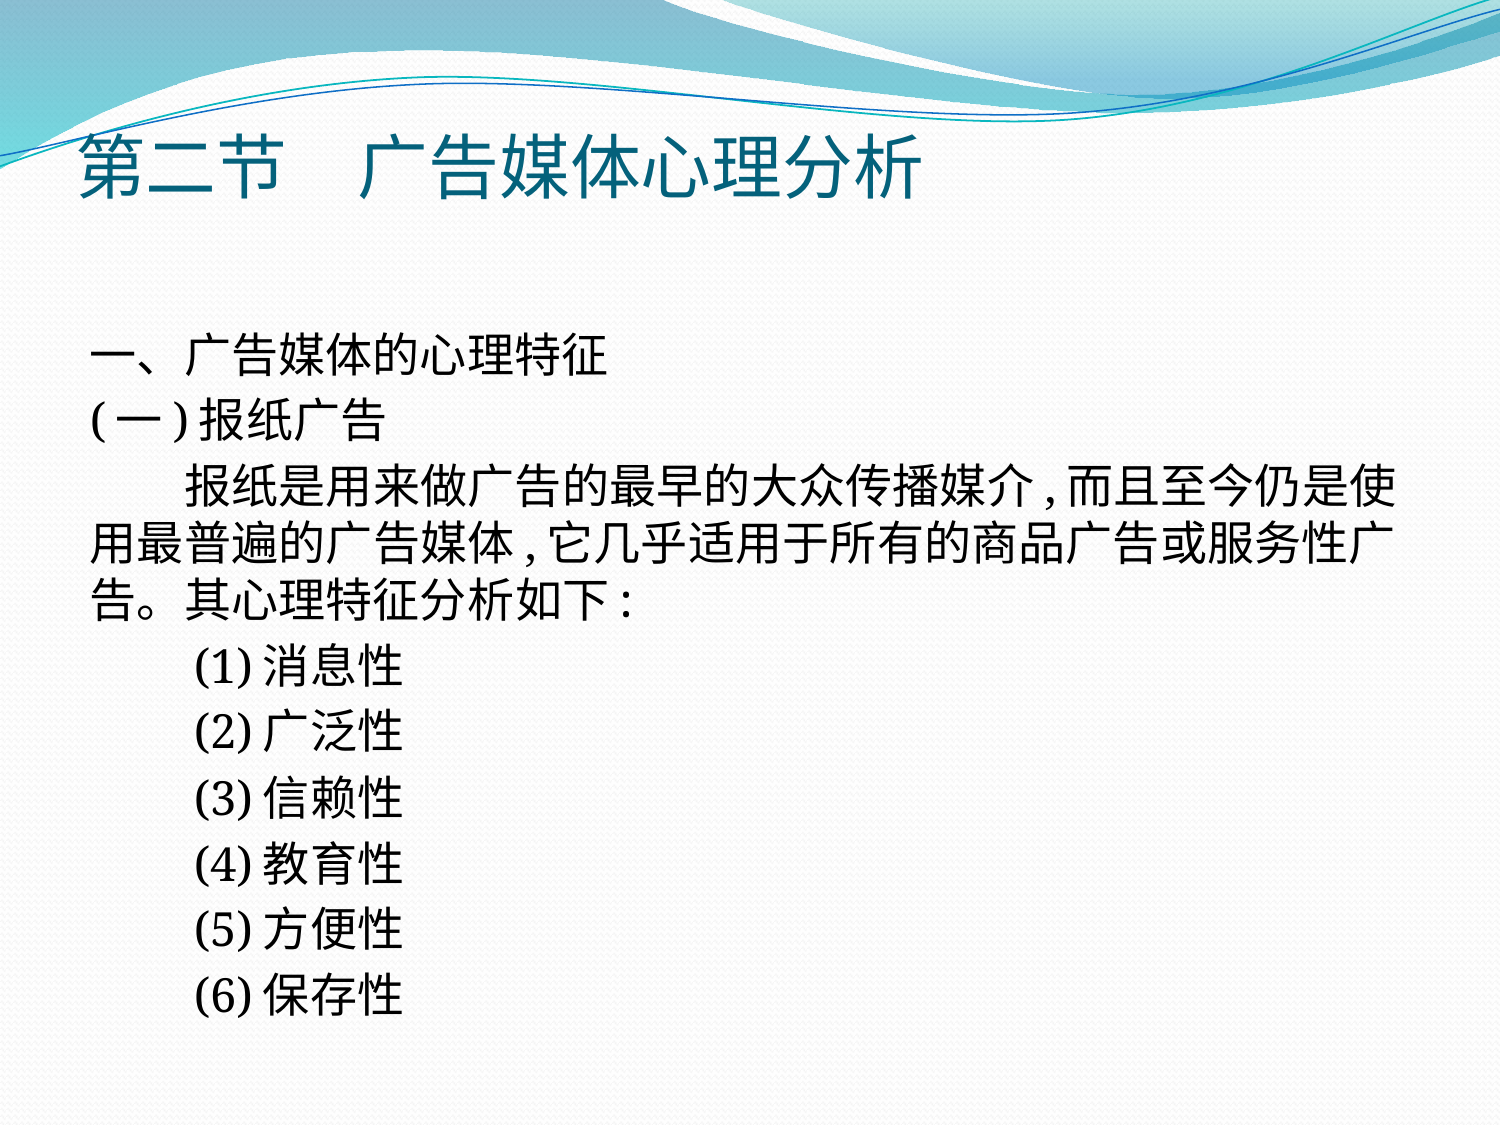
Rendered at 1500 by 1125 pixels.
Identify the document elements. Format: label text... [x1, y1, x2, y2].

list 一、广告媒体的心理特征 (一)报纸广告 报纸是用来做广告的最早的大众传播媒介,而且至今仍是使用最普遍的广告媒体,它几乎适用于所有的商品广告或服务性广告。其心理特征分析如下: (1)消息性 (2)广泛性 (3)信赖性 (4)教育性 (5)方便性 (6)保存性 [75, 317, 1425, 1038]
title 第二节 广告媒体心理分析 [75, 115, 1425, 209]
